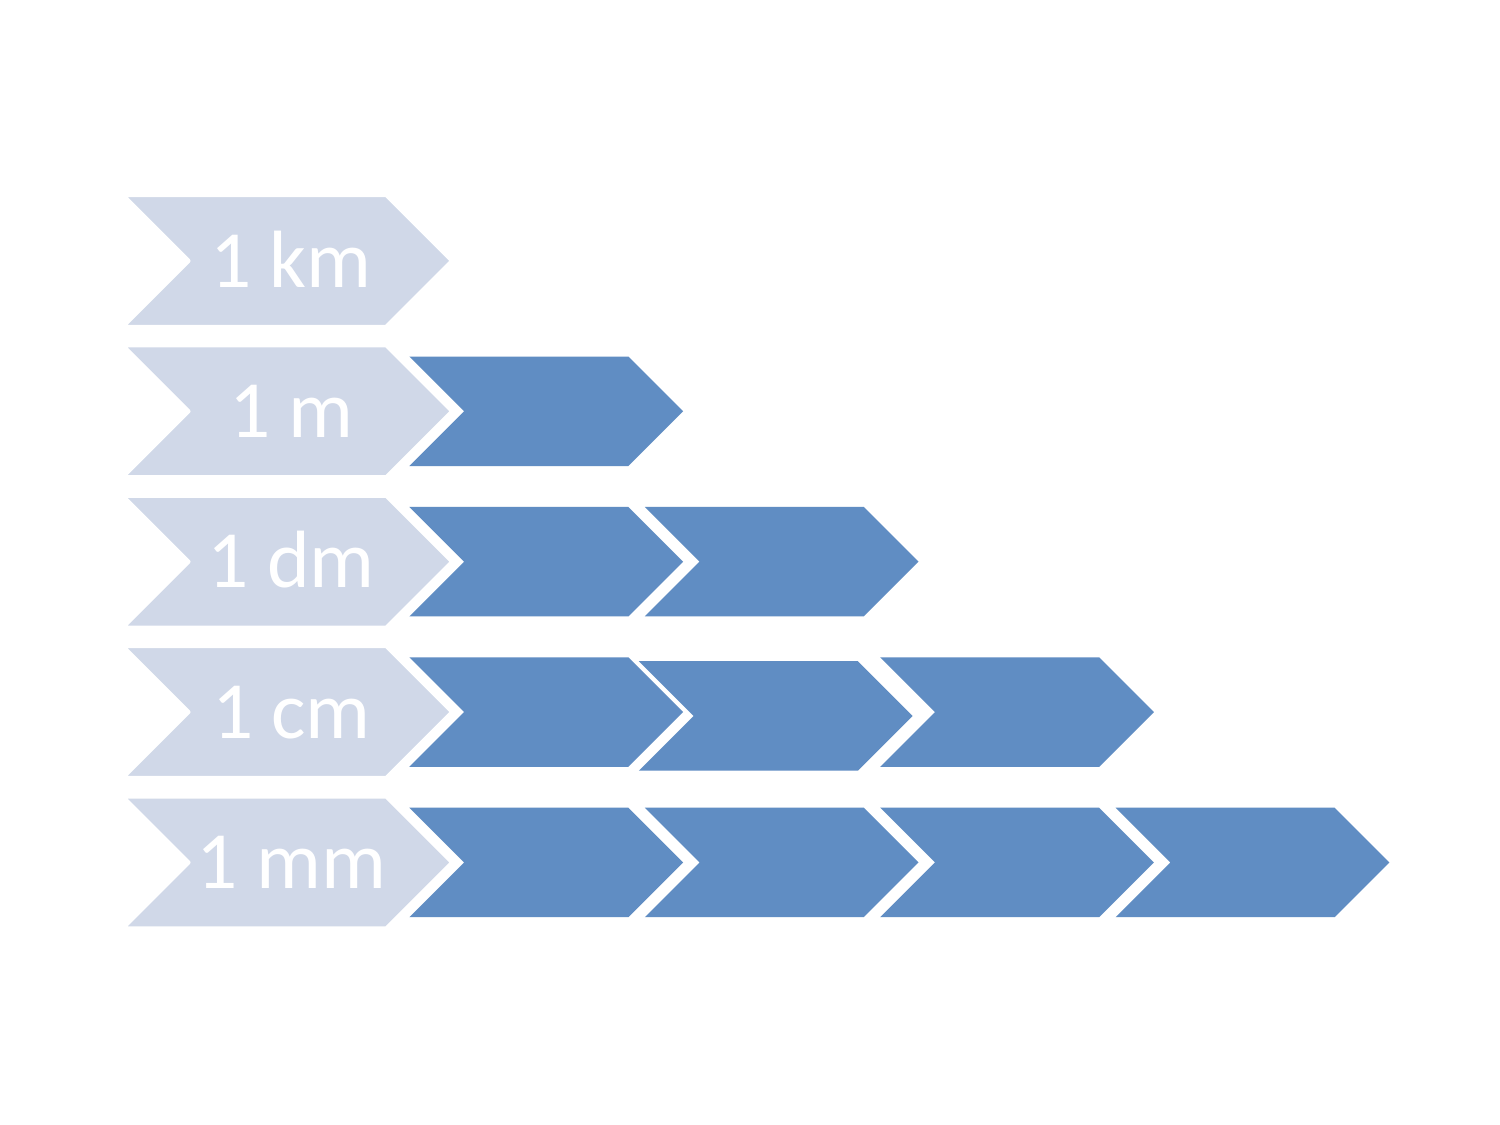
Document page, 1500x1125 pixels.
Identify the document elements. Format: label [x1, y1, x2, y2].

text_box [52, 194, 1459, 929]
